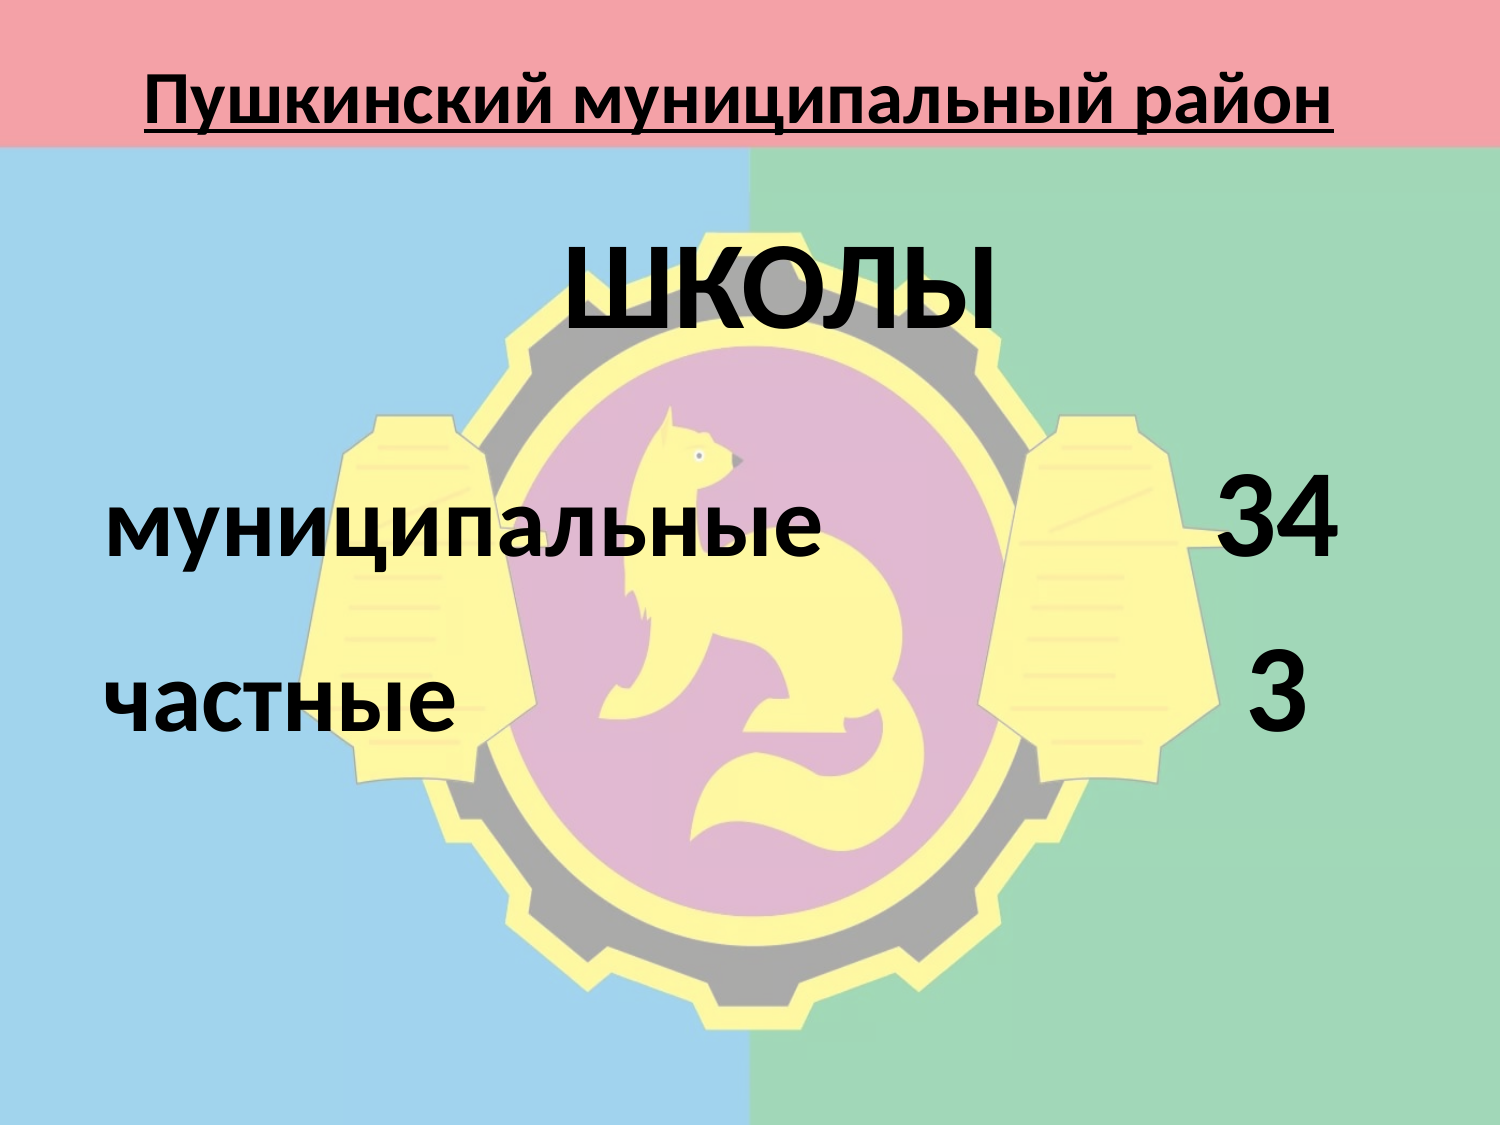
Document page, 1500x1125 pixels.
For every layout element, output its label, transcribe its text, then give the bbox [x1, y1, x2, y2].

list ШКОЛЫ муниципальные 34 частные 3 [88, 196, 1425, 1005]
title Пушкинский муниципальный район [53, 0, 1425, 188]
